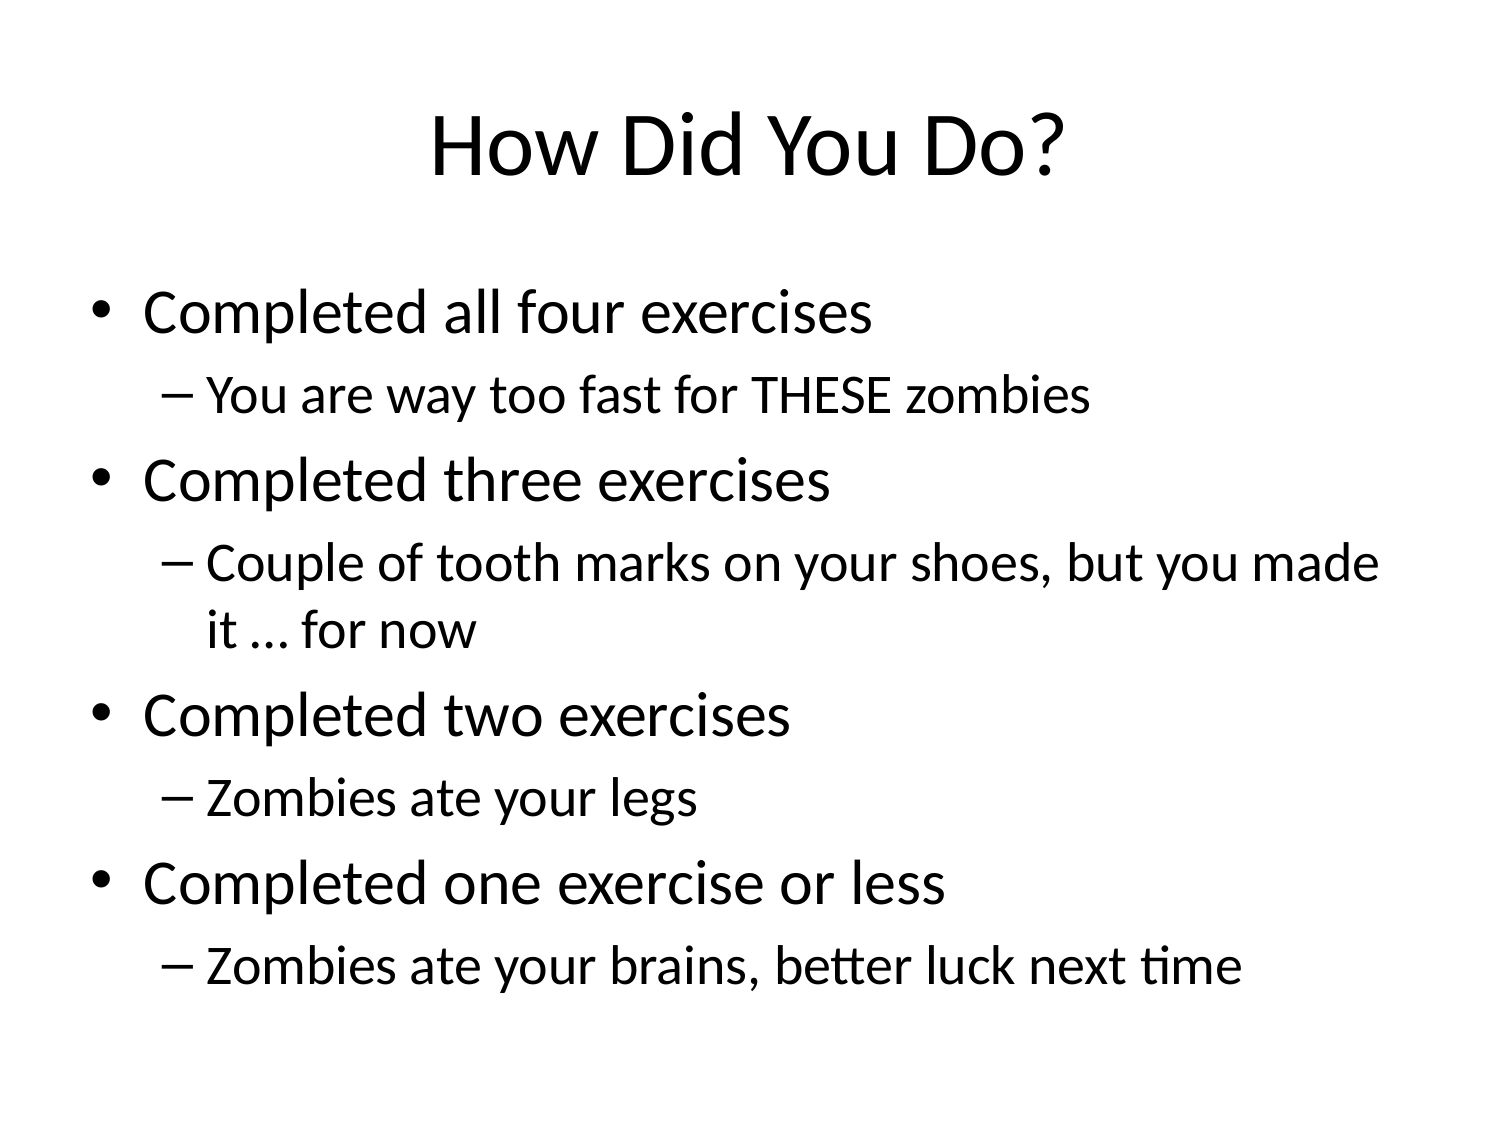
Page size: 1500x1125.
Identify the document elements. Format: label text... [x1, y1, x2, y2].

title How Did You Do? [75, 45, 1425, 233]
list Completed all four exercises You are way too fast for THESE zombies Completed three exercises Couple of tooth marks on your shoes, but you made it … for now Completed two exercises Zombies ate your legs Completed one exercise or less Zombies ate your brains, better luck next time [75, 262, 1425, 1005]
